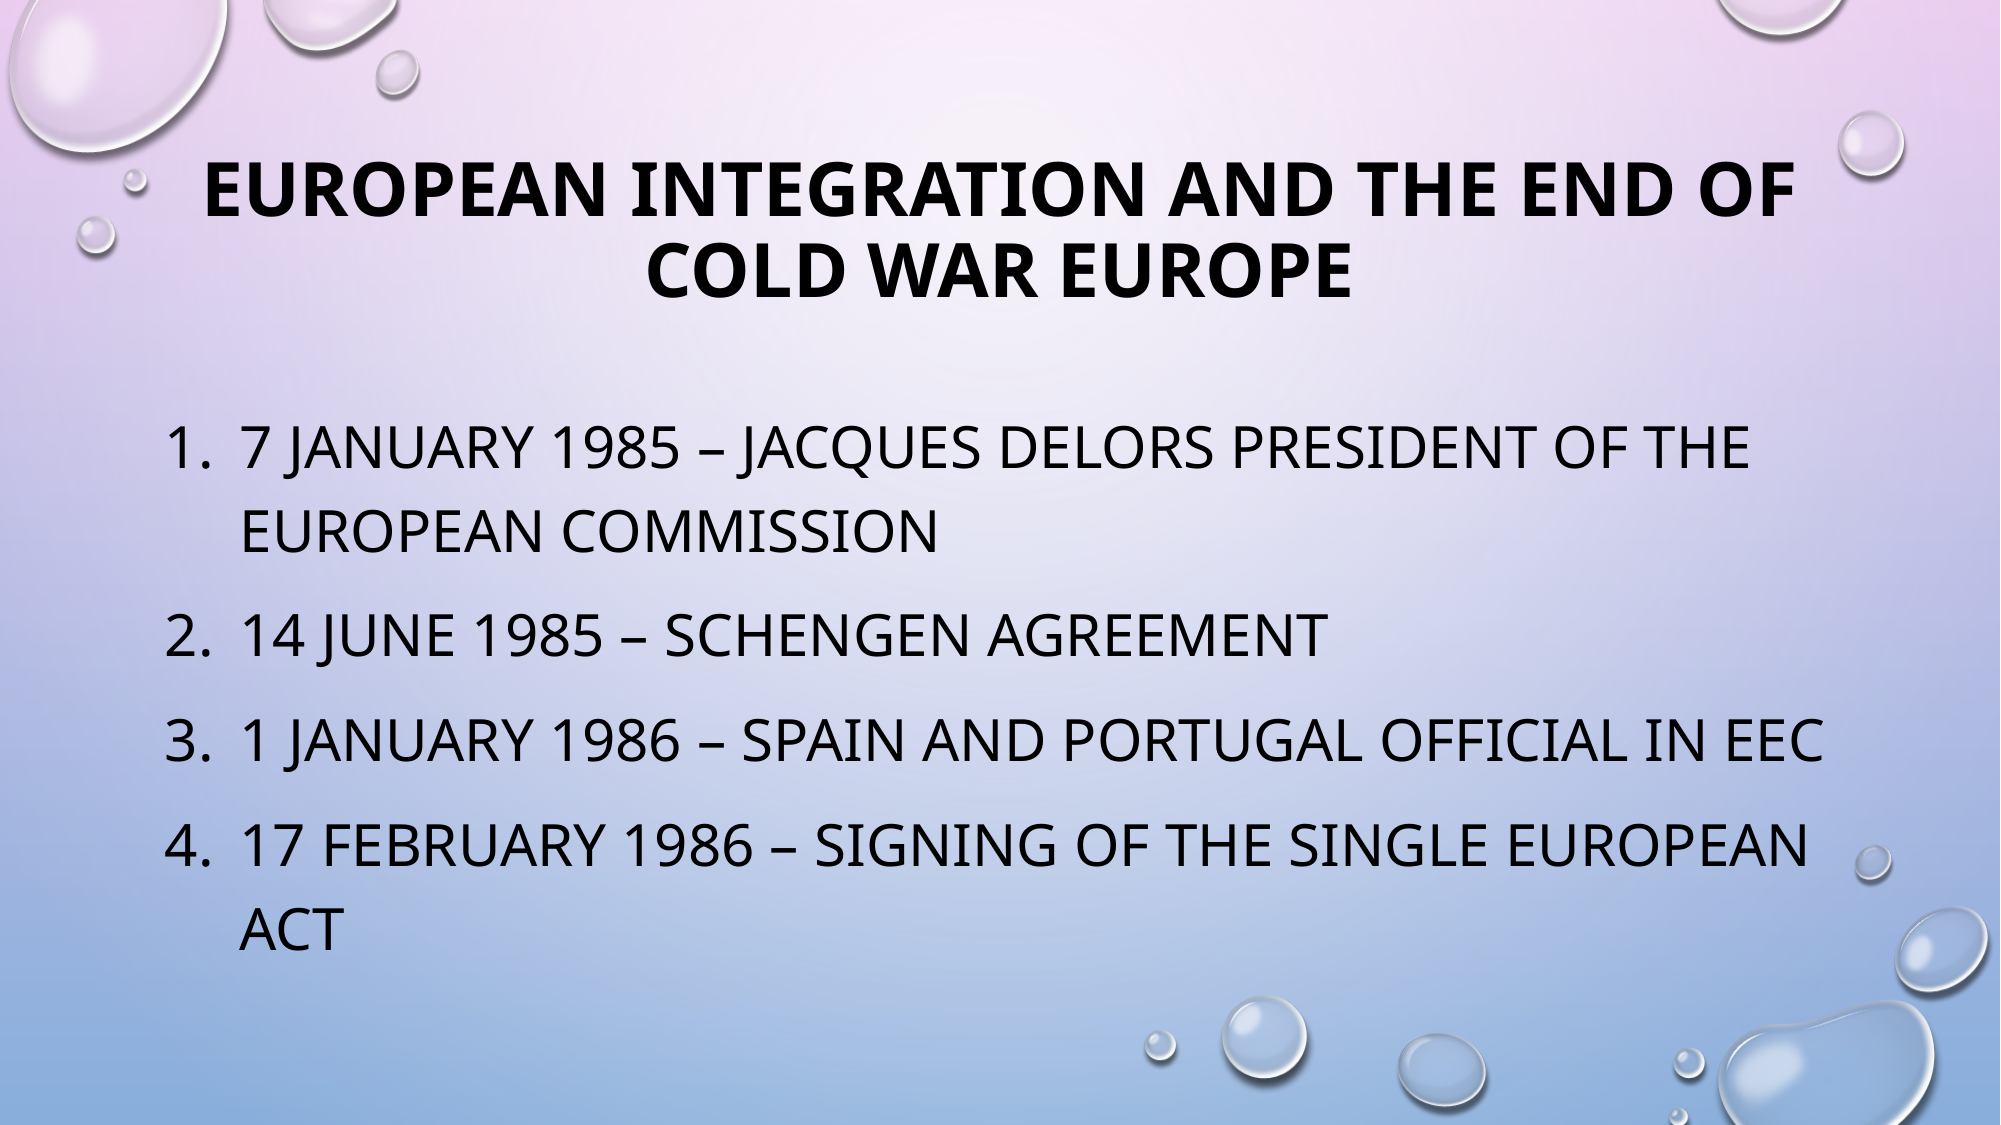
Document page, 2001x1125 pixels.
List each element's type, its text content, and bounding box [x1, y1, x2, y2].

list 7 JANUARY 1985 – JACQUES DELORS PRESIDENT OF THE EUROPEAN COMMISSION 14 JUNE 1985 – SCHENGEN AGREEMENT 1 JANUARY 1986 – SPAIN AND PORTUGAL OFFICIAL IN EEC 17 FEBRUARY 1986 – SIGNING OF THE SINGLE EUROPEAN ACT [149, 388, 1850, 950]
title EUROPEAN INTEGRATION AND THE END OF COLD WAR EUROPE [149, 101, 1851, 364]
picture [0, 0, 2000, 1125]
